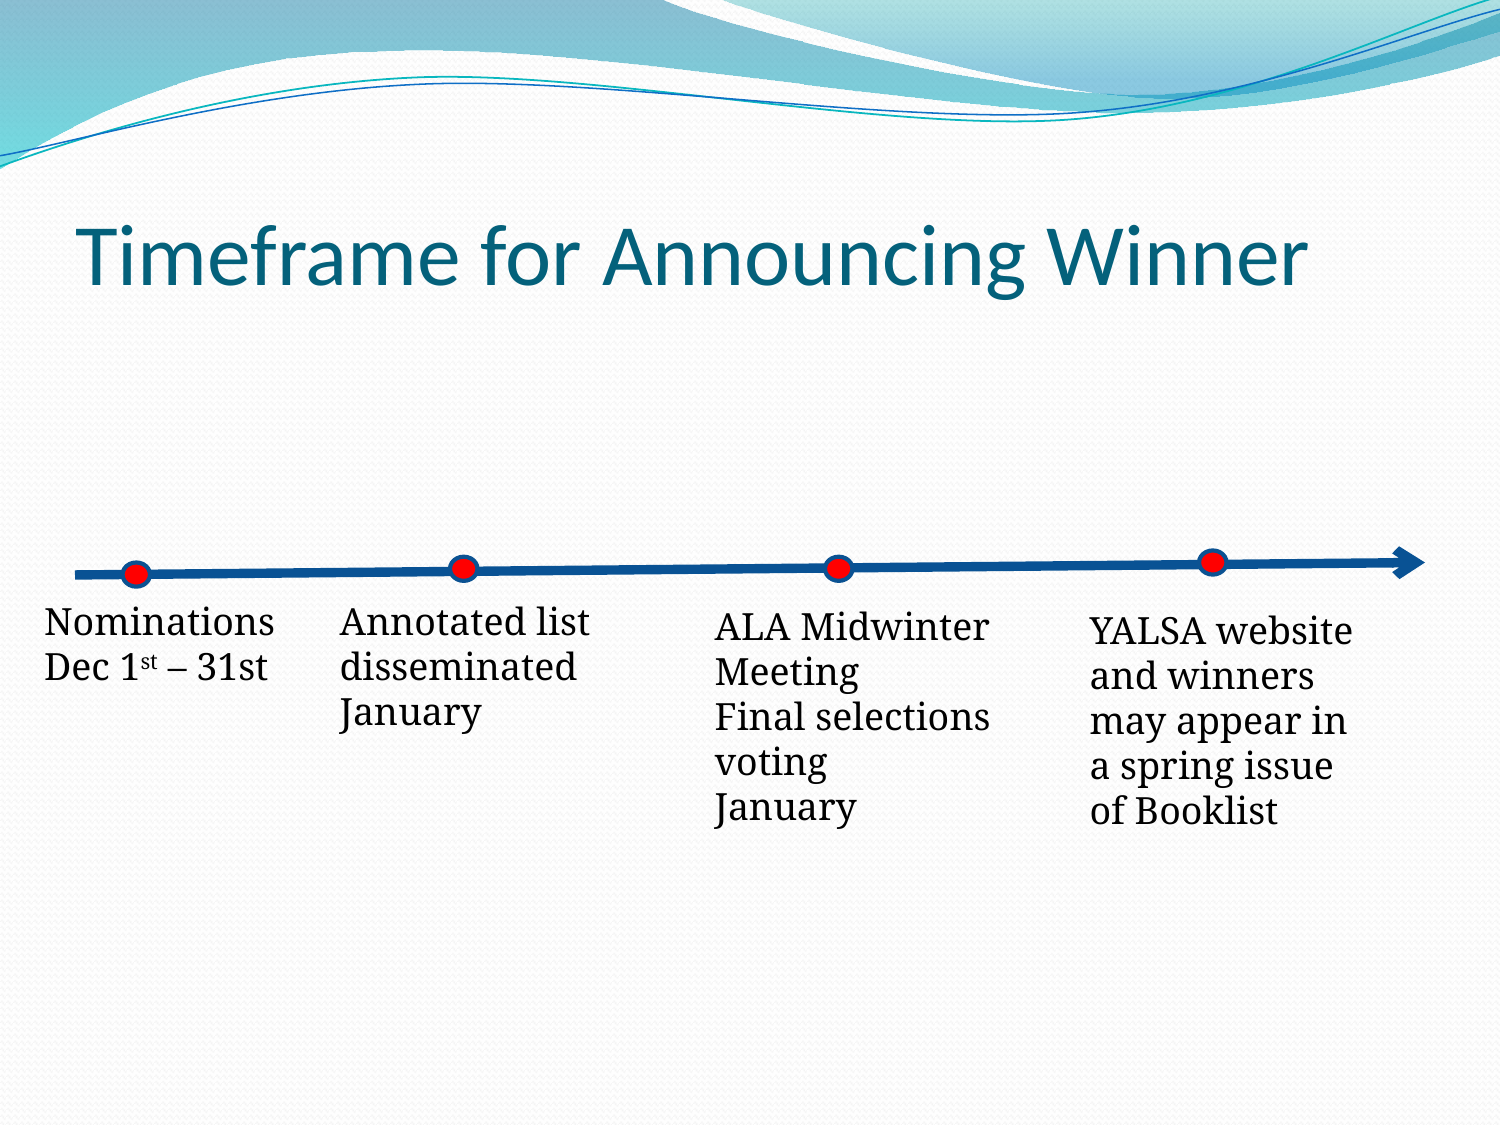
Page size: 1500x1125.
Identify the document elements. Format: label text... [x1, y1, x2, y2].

text_box ALA Midwinter Meeting Final selections voting January [699, 595, 1075, 941]
text_box Nominations Dec 1st – 31st [29, 590, 291, 741]
text_box [1197, 548, 1229, 561]
text_box [450, 554, 477, 561]
text_box Annotated list disseminated January [324, 590, 700, 821]
text_box [825, 554, 852, 561]
title Timeframe for Announcing Winner [75, 115, 1425, 303]
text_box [74, 562, 1426, 576]
text_box YALSA website and winners may appear in a spring issue of Booklist [1074, 599, 1380, 840]
